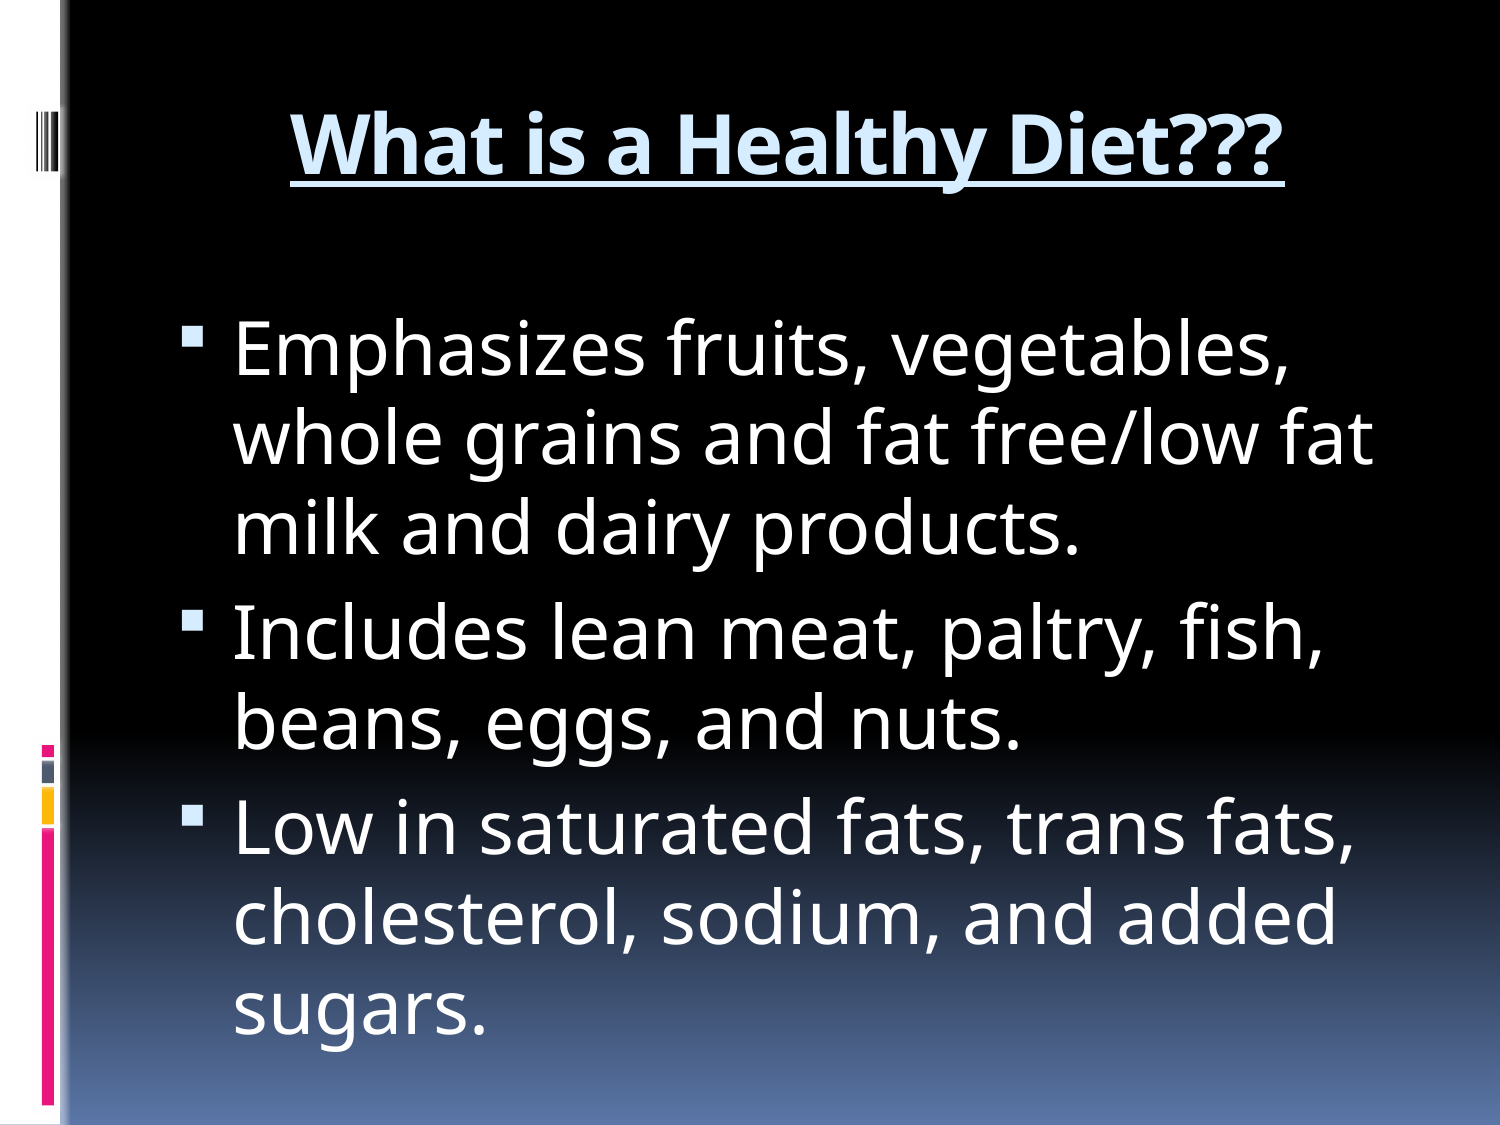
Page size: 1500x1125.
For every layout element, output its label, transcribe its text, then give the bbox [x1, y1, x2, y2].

list Emphasizes fruits, vegetables, whole grains and fat free/low fat milk and dairy products. Includes lean meat, paltry, fish, beans, eggs, and nuts. Low in saturated fats, trans fats, cholesterol, sodium, and added sugars. [150, 292, 1425, 1043]
title What is a Healthy Diet??? [150, 83, 1425, 234]
